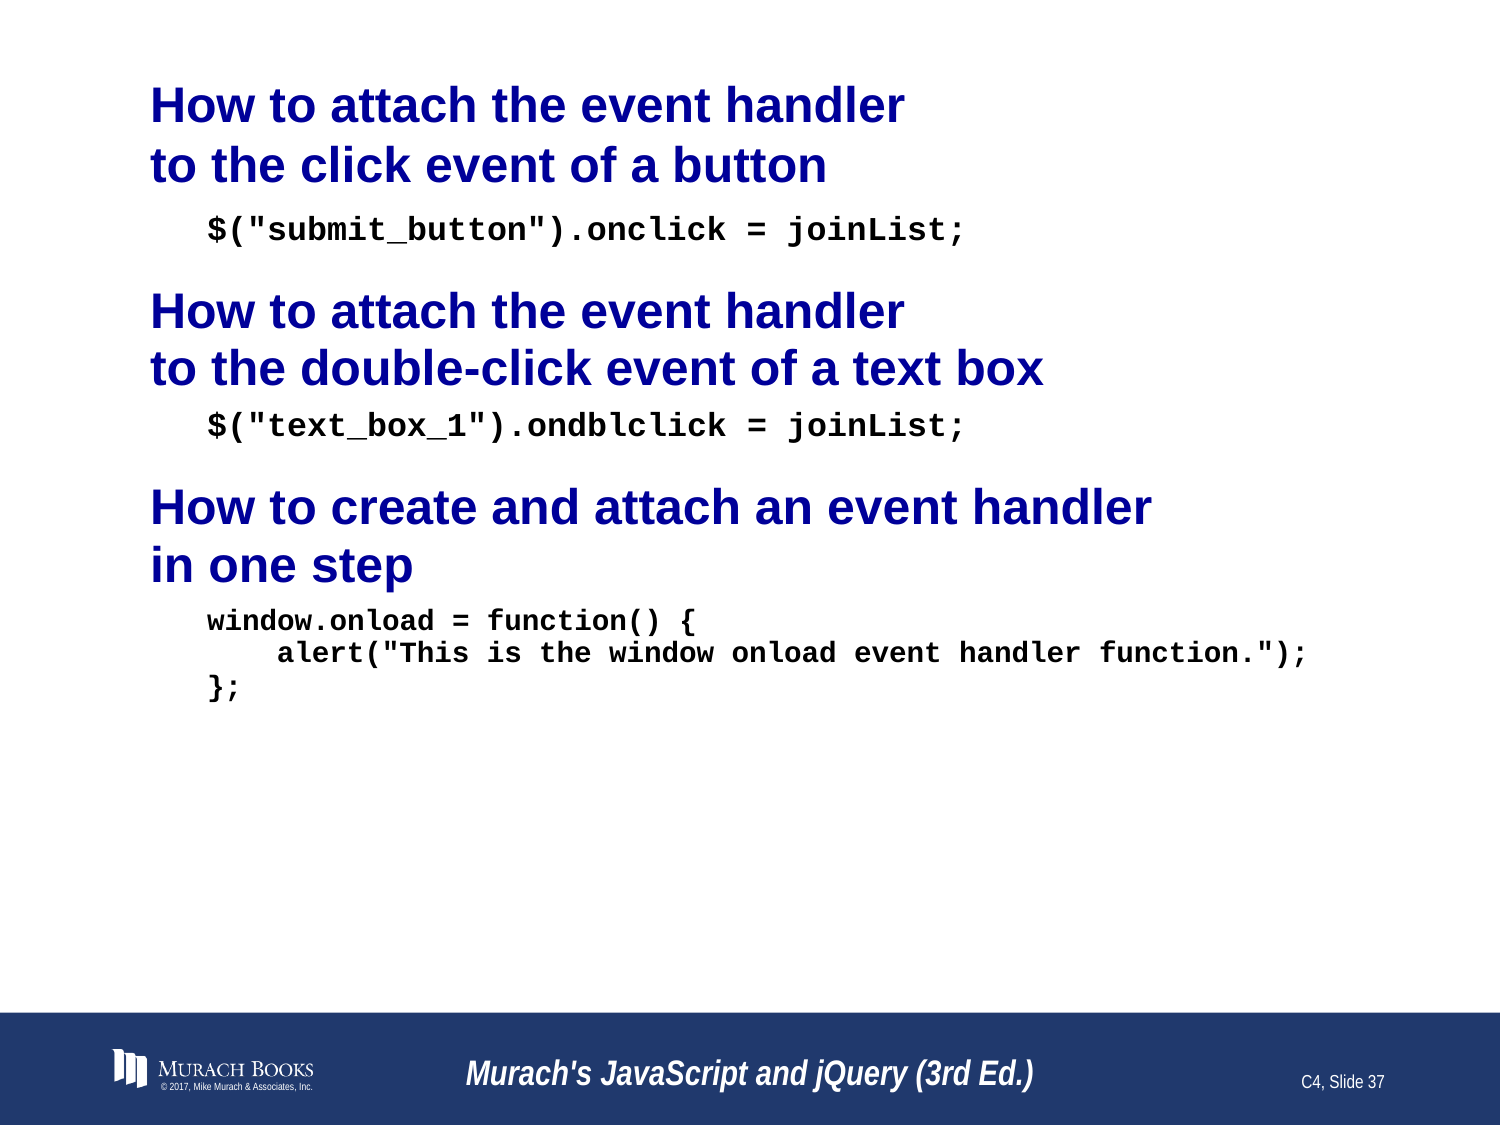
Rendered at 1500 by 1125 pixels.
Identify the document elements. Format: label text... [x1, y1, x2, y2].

footer © 2017, Mike Murach & Associates, Inc. [12, 1025, 463, 1100]
slide_number Murach's JavaScript and jQuery (3rd Ed.) [463, 1025, 1050, 1100]
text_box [149, 212, 1350, 711]
slide_number C4, Slide 37 [1087, 1025, 1400, 1100]
title How to attach the event handler to the click event of a button [150, 102, 1350, 164]
